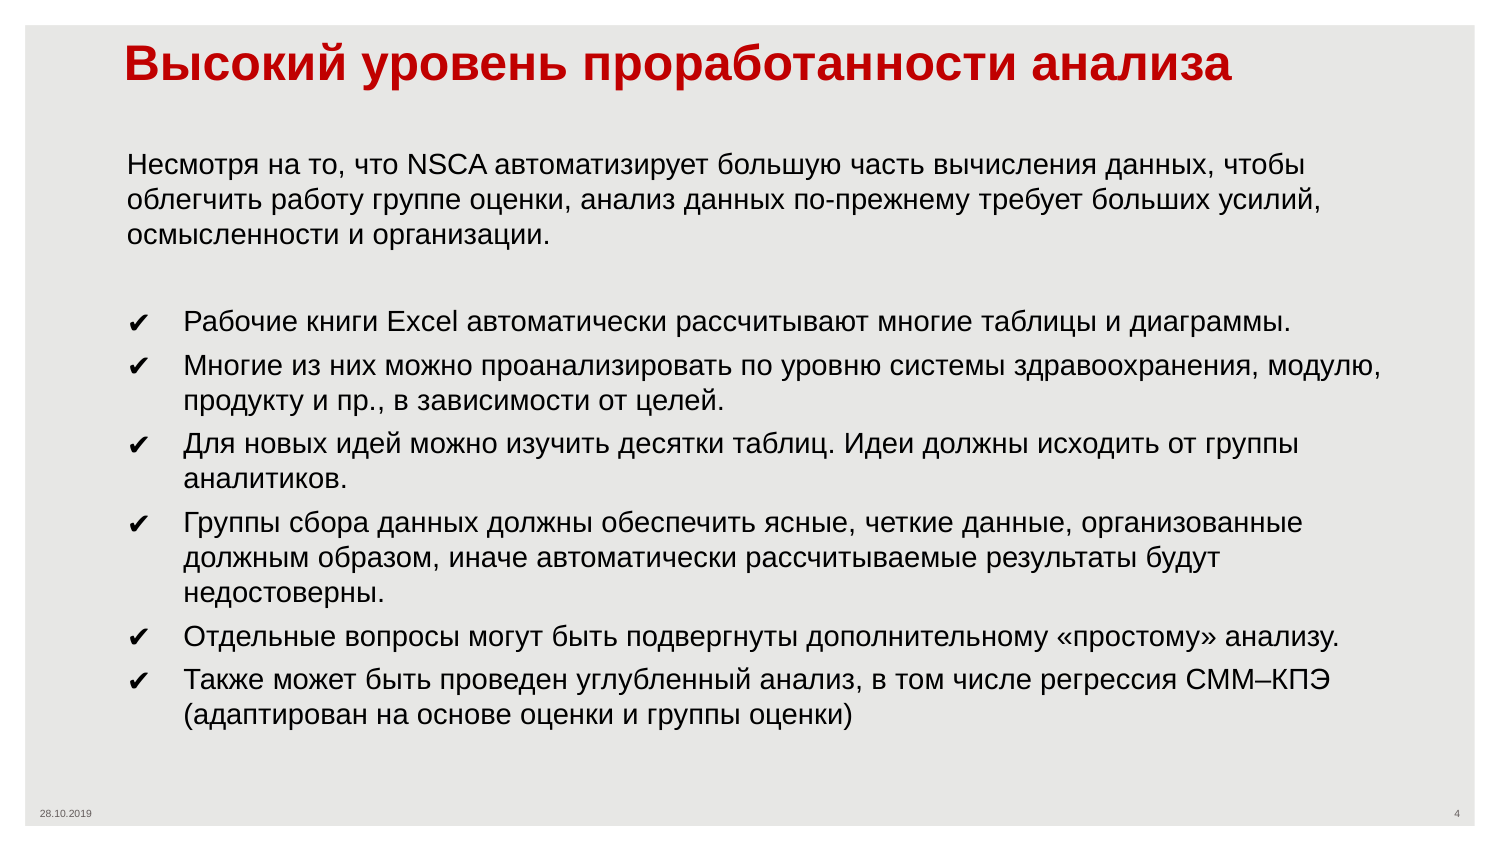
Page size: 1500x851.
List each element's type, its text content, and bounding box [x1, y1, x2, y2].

text_box Высокий уровень проработанности анализа [112, 25, 1391, 97]
text_box Несмотря на то, что NSCA автоматизирует большую часть вычисления данных, чтобы облегчить работу группе оценки, анализ данных по-прежнему требует больших усилий, осмысленности и организации. Рабочие книги Excel автоматически рассчитывают многие таблицы и диаграммы. Многие из них можно проанализировать по уровню системы здравоохранения, модулю, продукту и пр., в зависимости от целей. Для новых идей можно изучить десятки таблиц. Идеи должны исходить от группы аналитиков. Группы сбора данных должны обеспечить ясные, четкие данные, организованные должным образом, иначе автоматически рассчитываемые результаты будут недостоверны. Отдельные вопросы могут быть подвергнуты дополнительному «простому» анализу. Также может быть проведен углубленный анализ, в том числе регрессия CMM–КПЭ (адаптирован на основе оценки и группы оценки) [59, 139, 1441, 788]
slide_number 4 [1125, 559, 1475, 851]
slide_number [24, 559, 375, 851]
